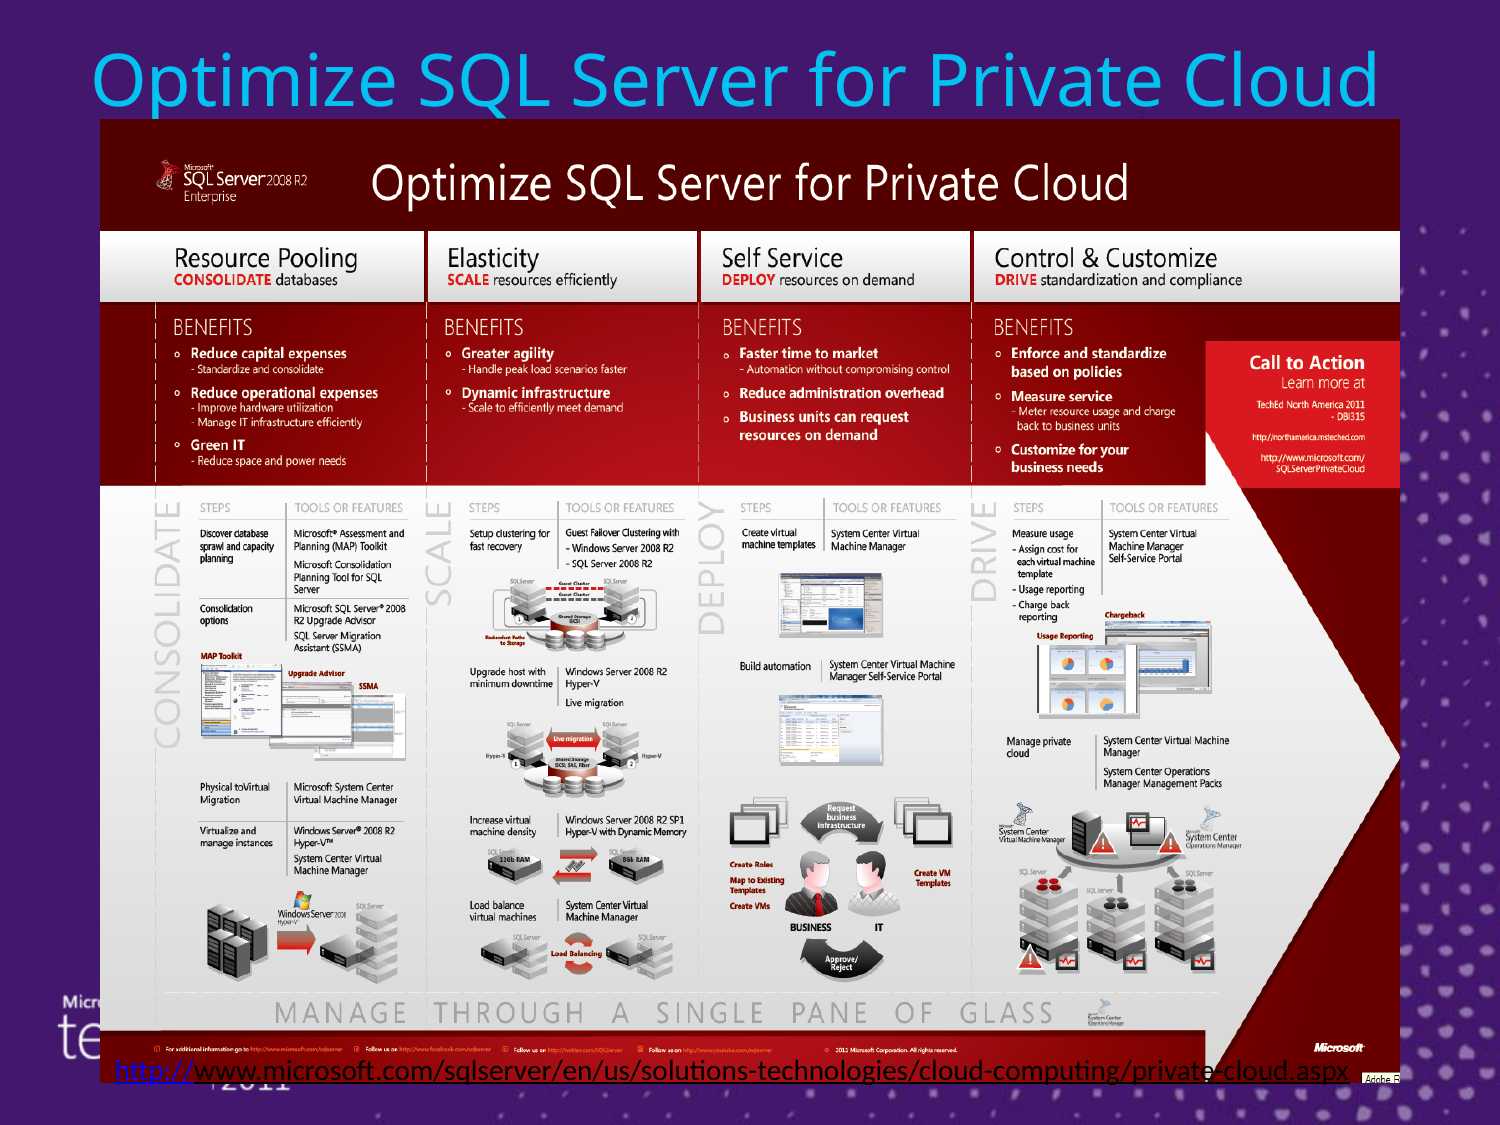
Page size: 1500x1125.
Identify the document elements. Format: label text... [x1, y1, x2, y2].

picture [0, 0, 1500, 1125]
title Optimize SQL Server for Private Cloud [75, 0, 1425, 172]
text_box http://www.microsoft.com/sqlserver/en/us/solutions-technologies/cloud-computing/private-cloud.aspx [100, 1043, 1459, 1094]
